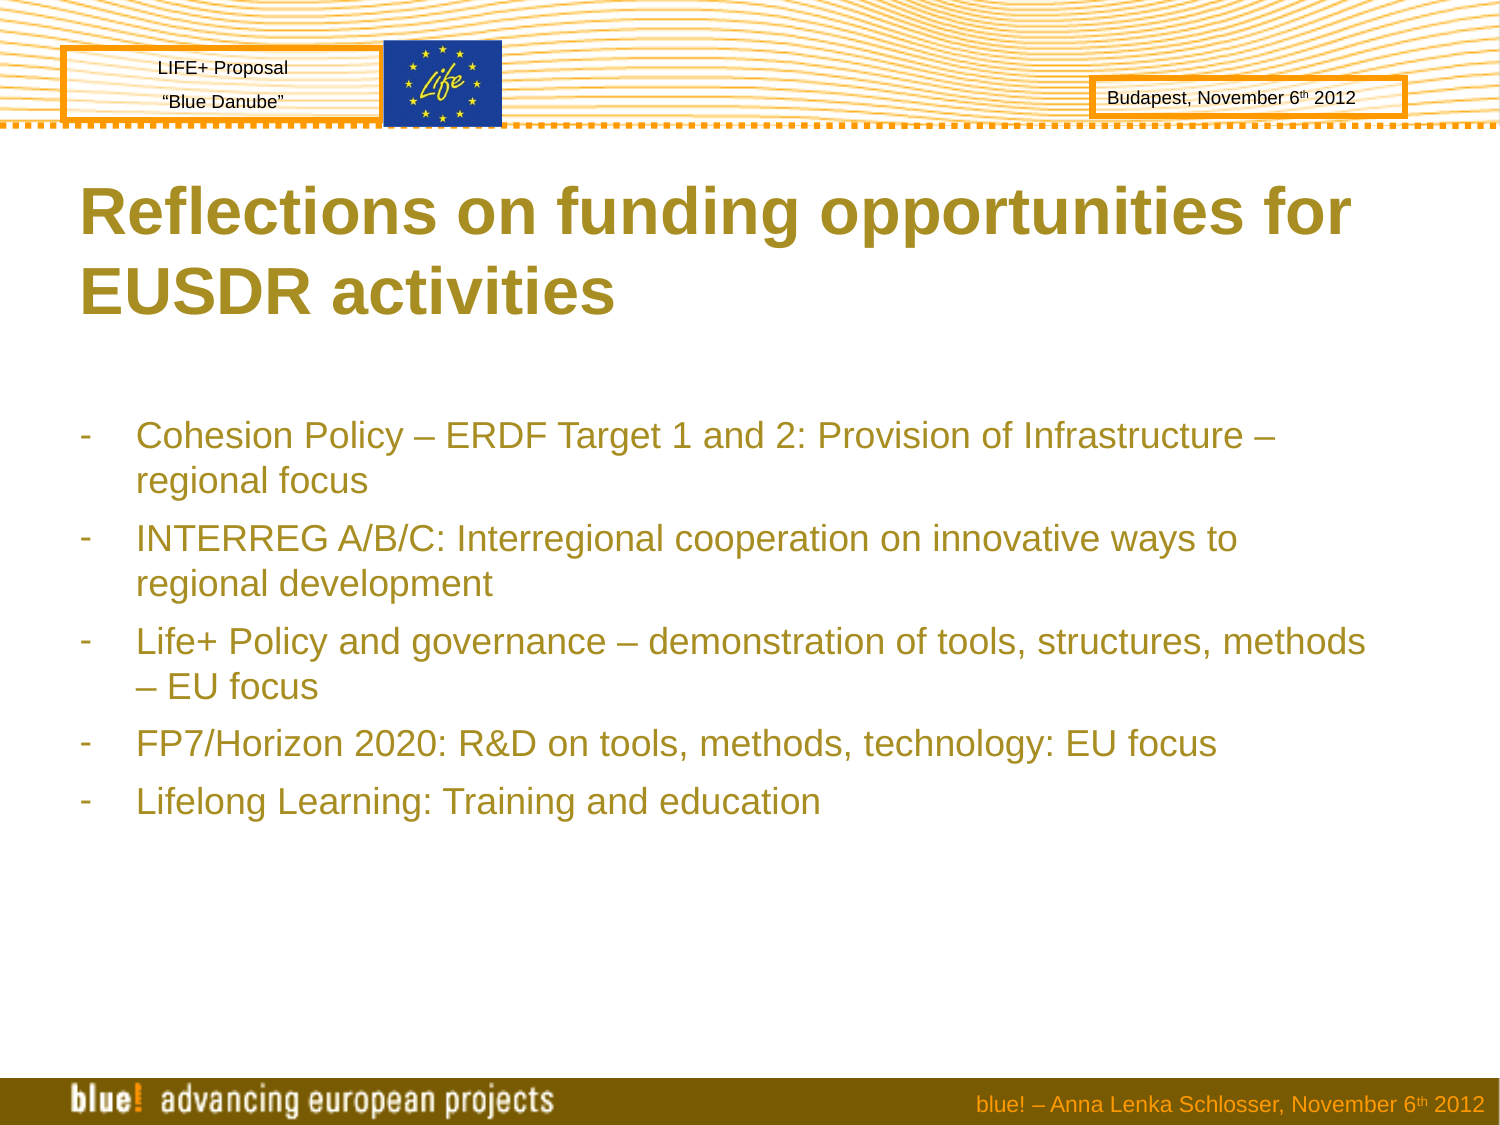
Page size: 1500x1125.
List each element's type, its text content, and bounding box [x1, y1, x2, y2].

text_box Reflections on funding opportunities for EUSDR activities Cohesion Policy – ERDF Target 1 and 2: Provision of Infrastructure – regional focus INTERREG A/B/C: Interregional cooperation on innovative ways to regional development Life+ Policy and governance – demonstration of tools, structures, methods – EU focus FP7/Horizon 2020: R&D on tools, methods, technology: EU focus Lifelong Learning: Training and education [64, 160, 1390, 1120]
picture [0, 1078, 1500, 1125]
picture [383, 40, 502, 127]
